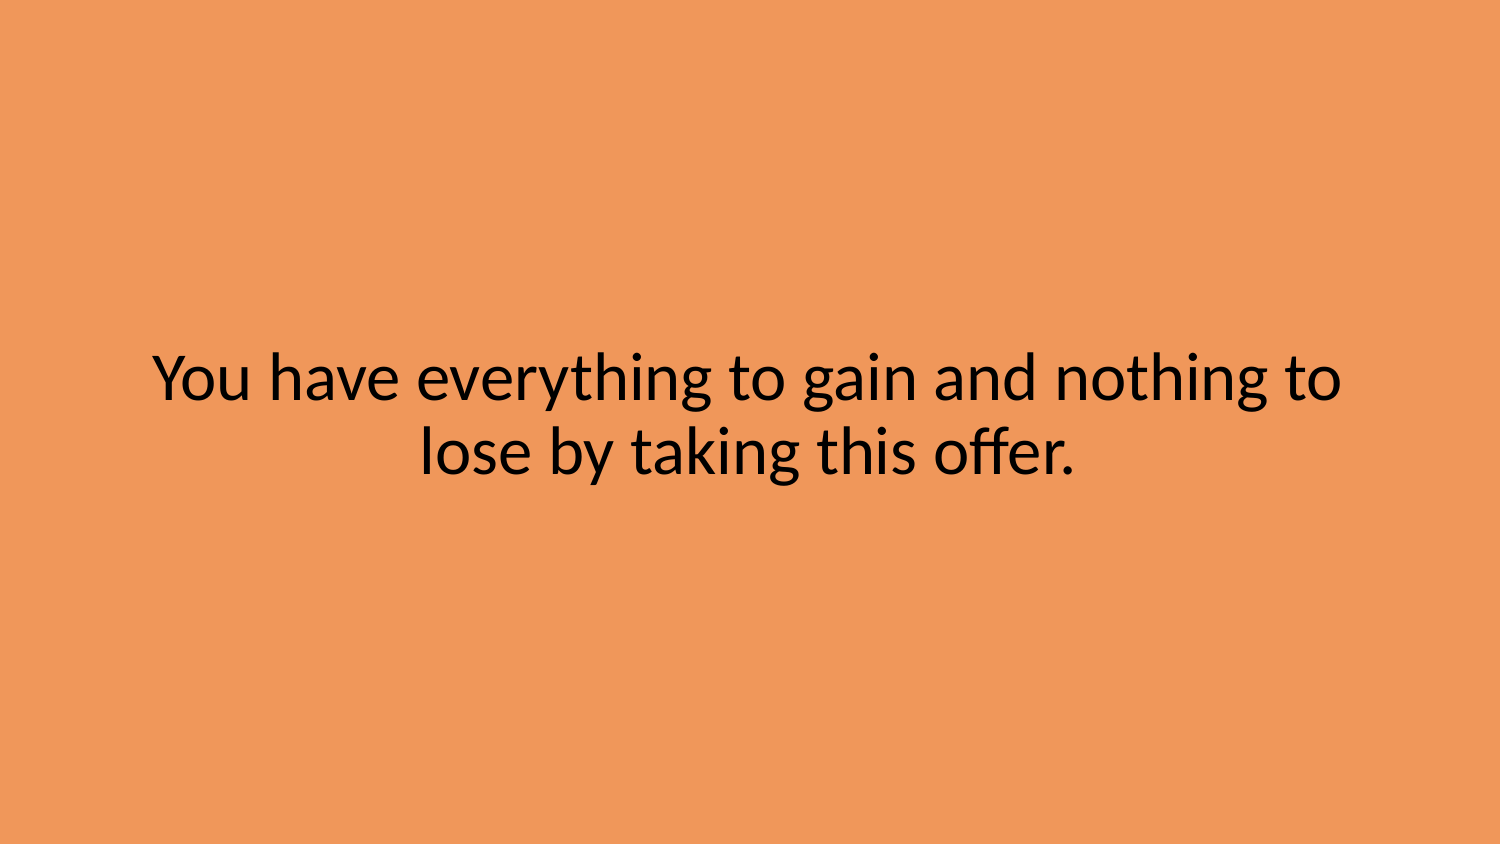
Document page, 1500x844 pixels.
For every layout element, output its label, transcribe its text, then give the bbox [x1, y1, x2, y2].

list You have everything to gain and nothing to lose by taking this offer. [101, 333, 1396, 773]
